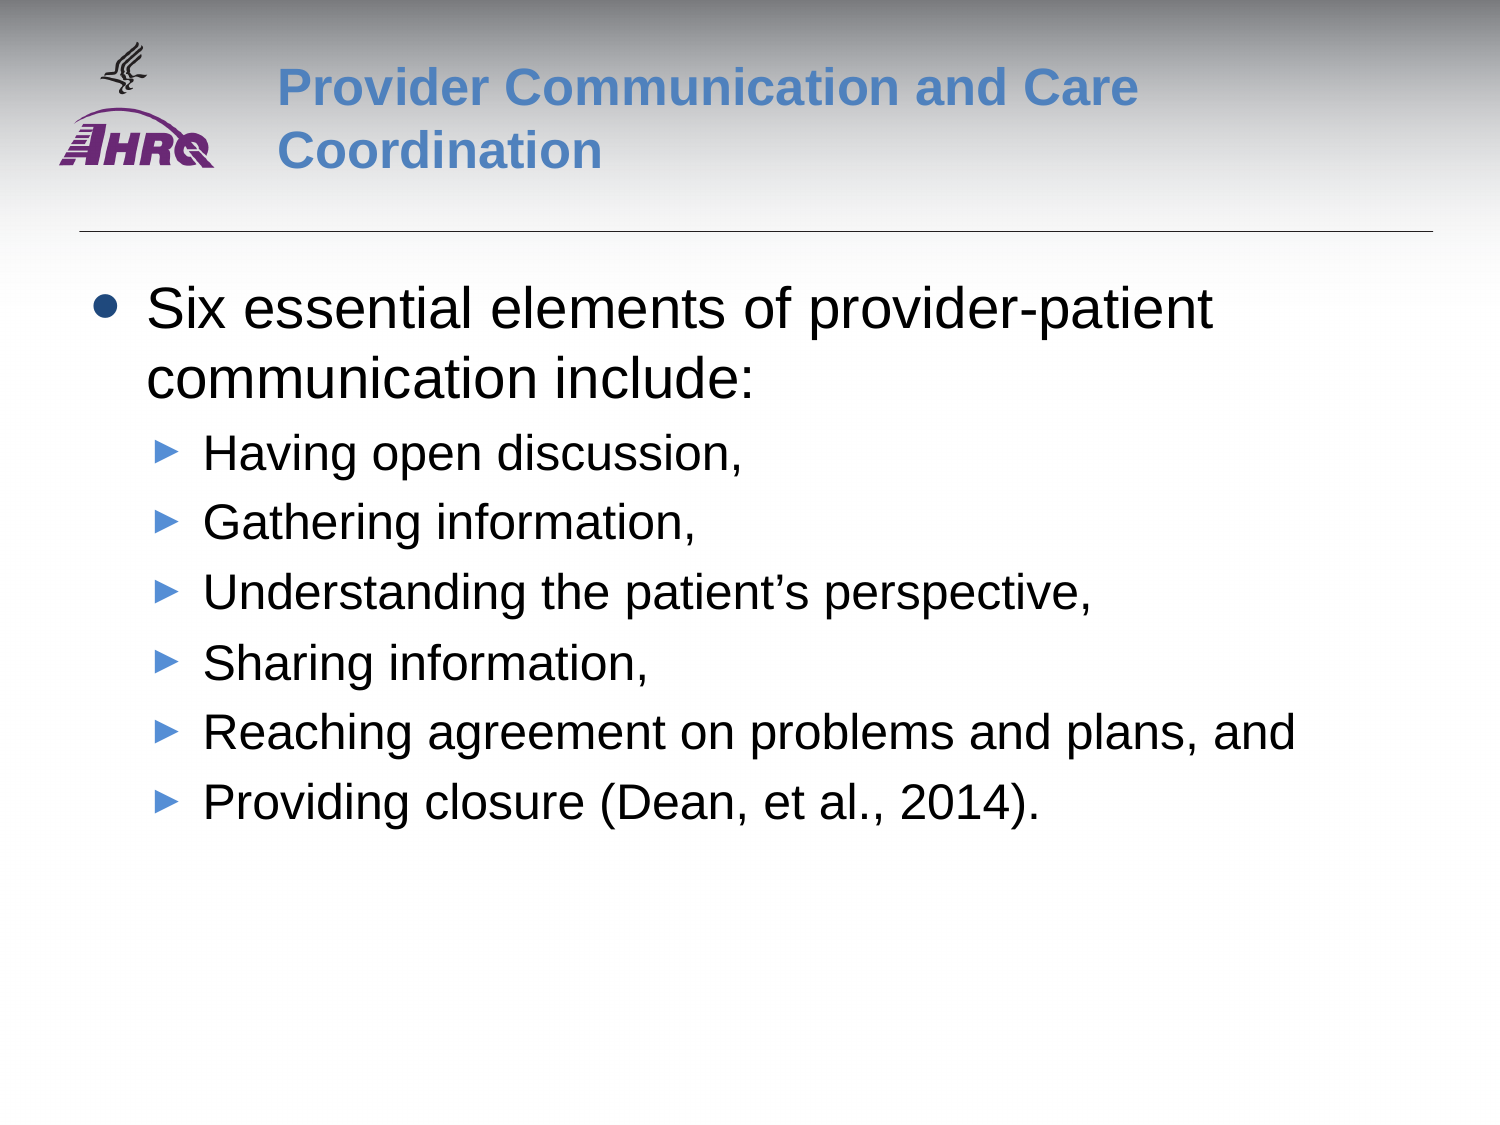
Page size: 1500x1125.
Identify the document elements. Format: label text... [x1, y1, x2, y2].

title Provider Communication and Care Coordination [262, 45, 1425, 188]
picture [0, 0, 1500, 1125]
list Six essential elements of provider-patient communication include: Having open discussion, Gathering information, Understanding the patient’s perspective, Sharing information, Reaching agreement on problems and plans, and Providing closure (Dean, et al., 2014). [75, 262, 1425, 1005]
